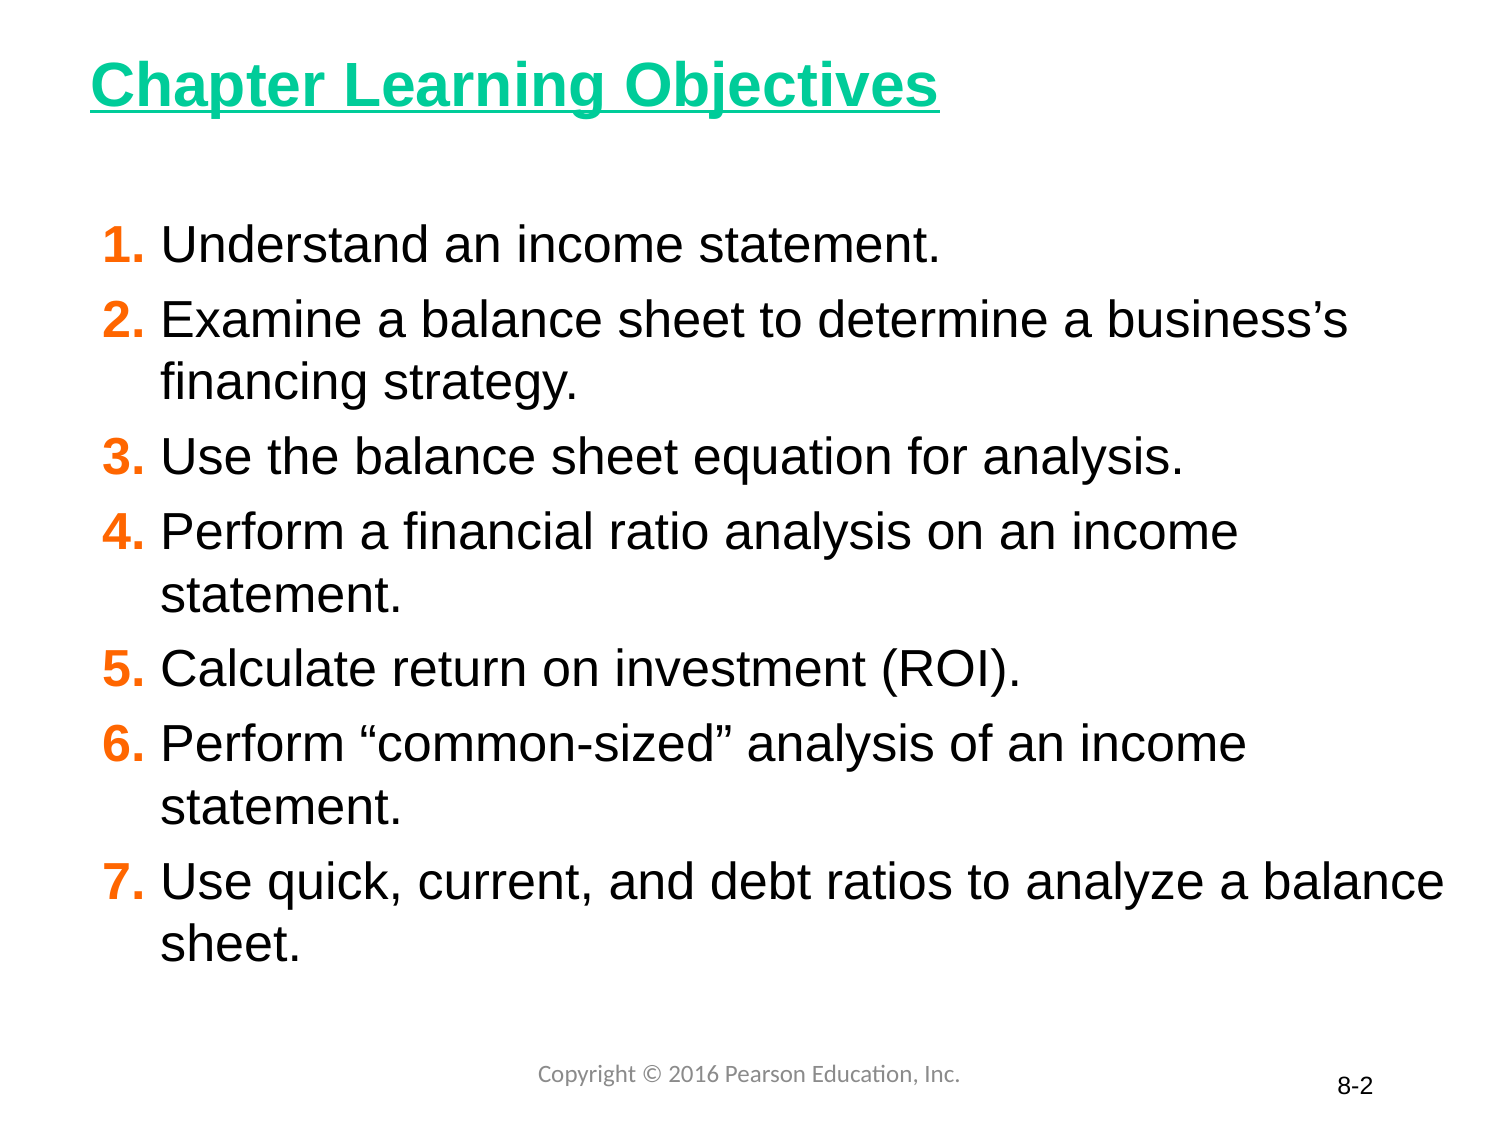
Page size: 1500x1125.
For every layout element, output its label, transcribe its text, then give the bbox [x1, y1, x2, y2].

text_box 1. Understand an income statement. 2. Examine a balance sheet to determine a business’s financing strategy. 3. Use the balance sheet equation for analysis. 4. Perform a financial ratio analysis on an income statement. 5. Calculate return on investment (ROI). 6. Perform “common-sized” analysis of an income statement. 7. Use quick, current, and debt ratios to analyze a balance sheet. [87, 462, 1500, 1125]
title Chapter Learning Objectives [75, 0, 1425, 175]
text_box 1. Understand an income statement. 2. Examine a balance sheet to determine a business’s financing strategy. 3. Use the balance sheet equation for analysis. 4. Perform a financial ratio analysis on an income statement. 5. Calculate return on investment (ROI). 6. Perform “common-sized” analysis of an income statement. 7. Use quick, current, and debt ratios to analyze a balance sheet. [87, 202, 1500, 259]
text_box [62, 259, 1500, 462]
